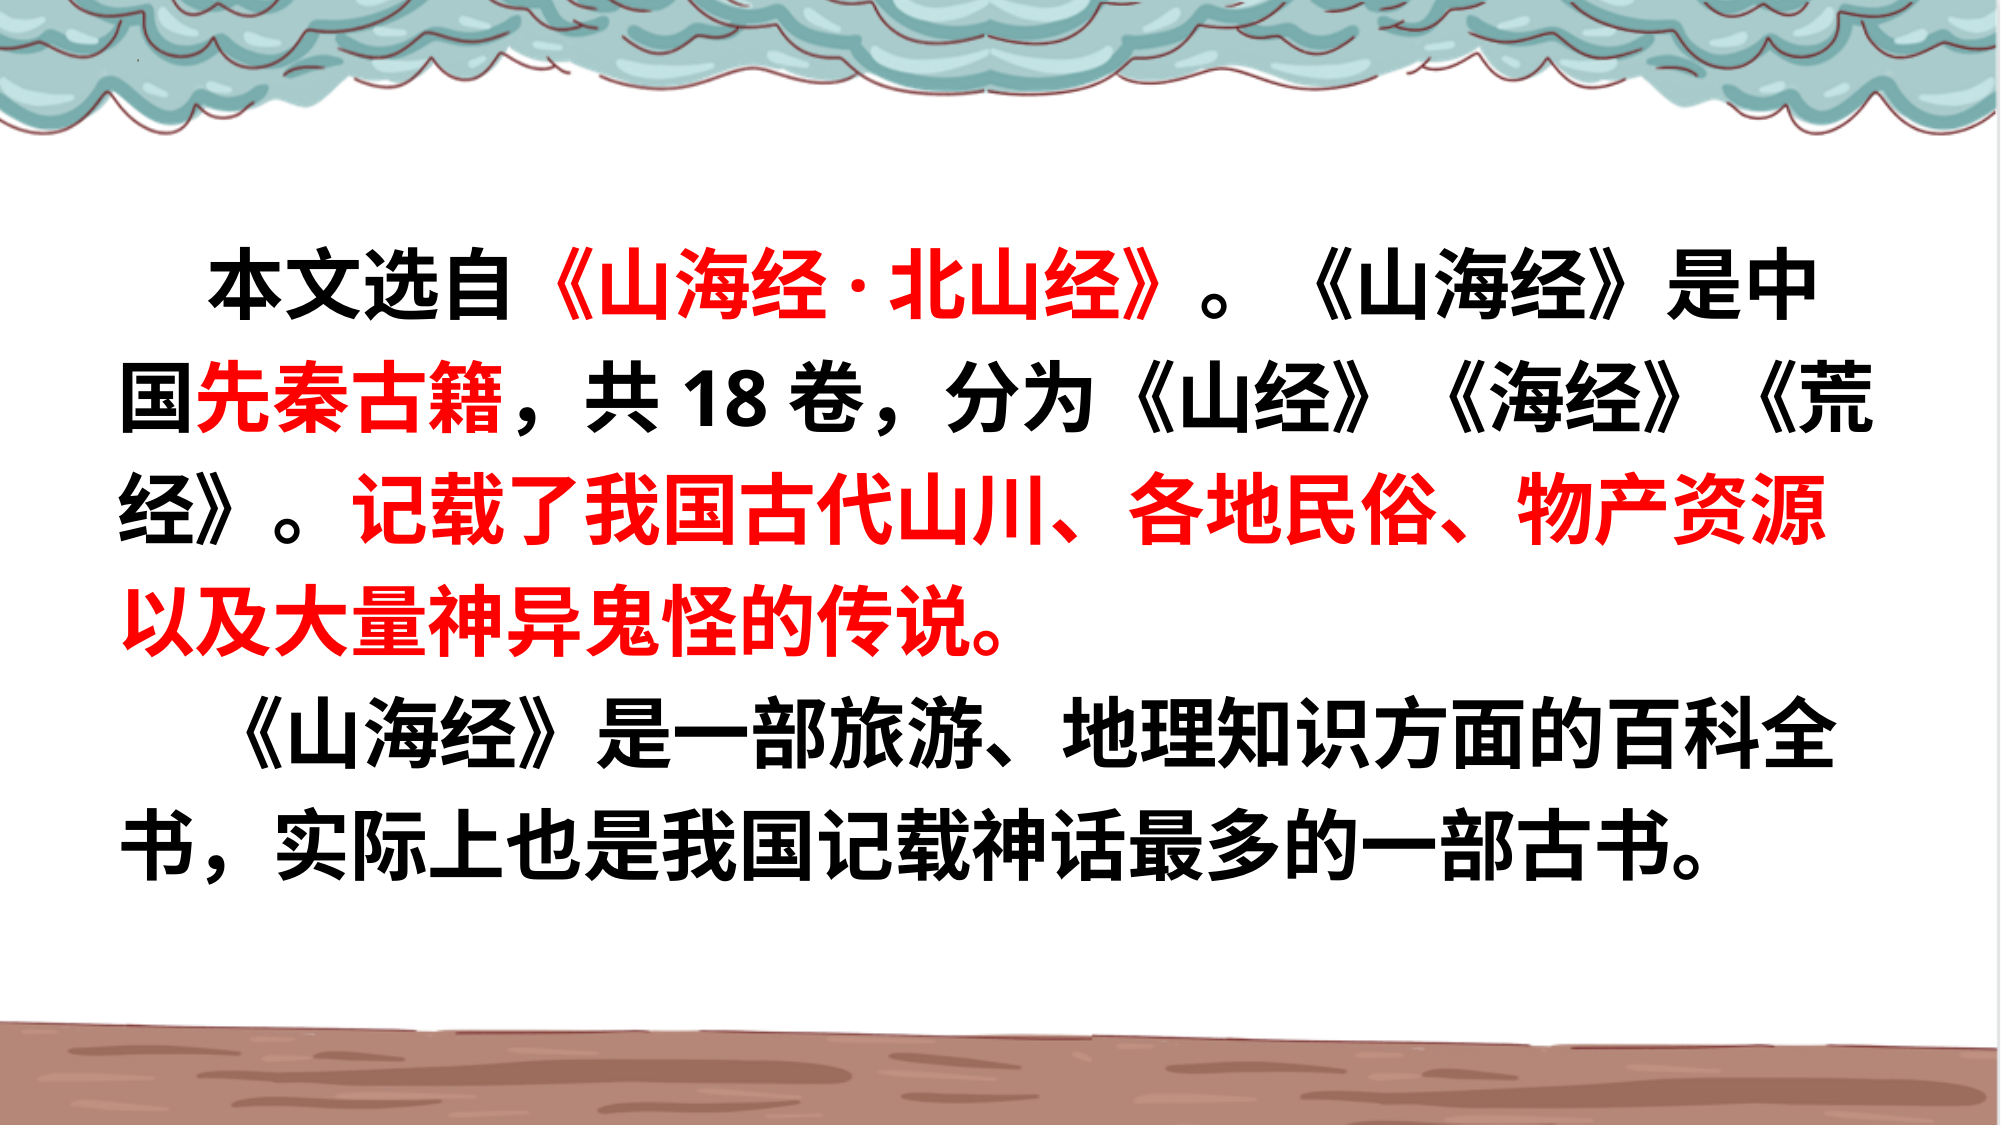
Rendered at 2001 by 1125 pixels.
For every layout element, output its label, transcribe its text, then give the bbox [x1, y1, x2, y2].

text_box 本文选自《山海经·北山经》。《山海经》是中国先秦古籍，共18卷，分为《山经》《海经》《荒经》。记载了我国古代山川、各地民俗、物产资源以及大量神异鬼怪的传说。 《山海经》是一部旅游、地理知识方面的百科全书，实际上也是我国记载神话最多的一部古书。 [102, 210, 1910, 898]
picture [0, 0, 2001, 1125]
